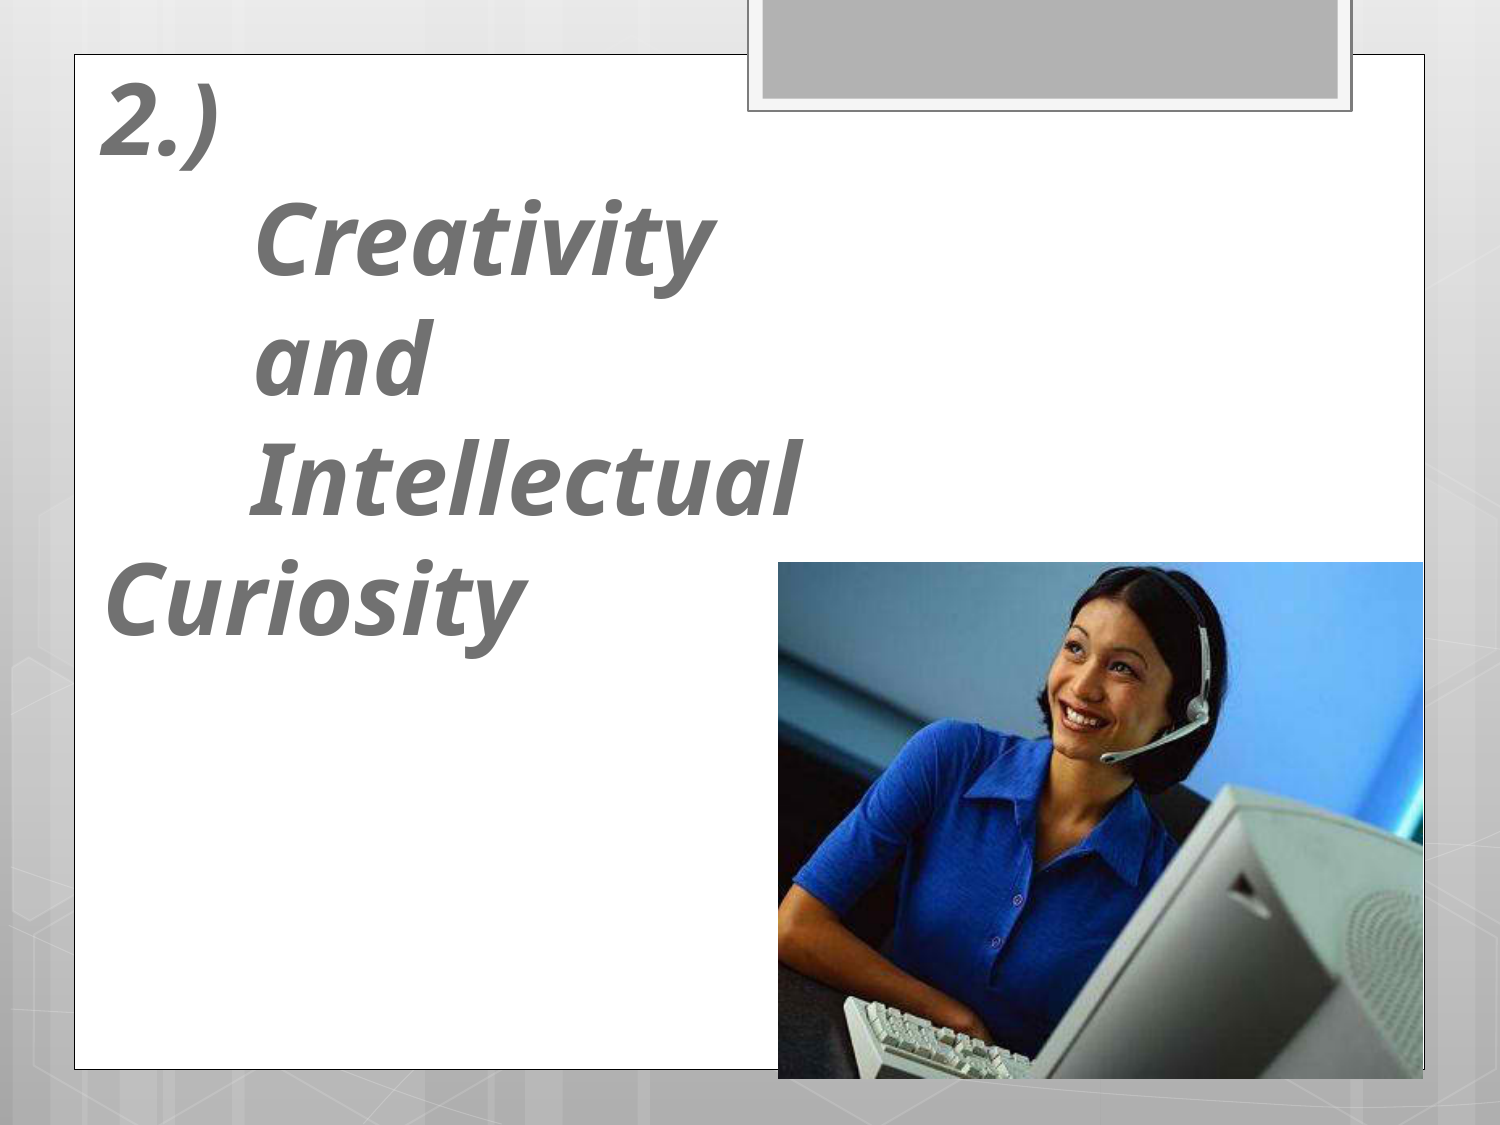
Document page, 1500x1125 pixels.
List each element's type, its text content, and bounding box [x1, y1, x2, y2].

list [777, 562, 1424, 1079]
title 2.) Creativity and Intellectual Curiosity [87, 474, 1240, 663]
